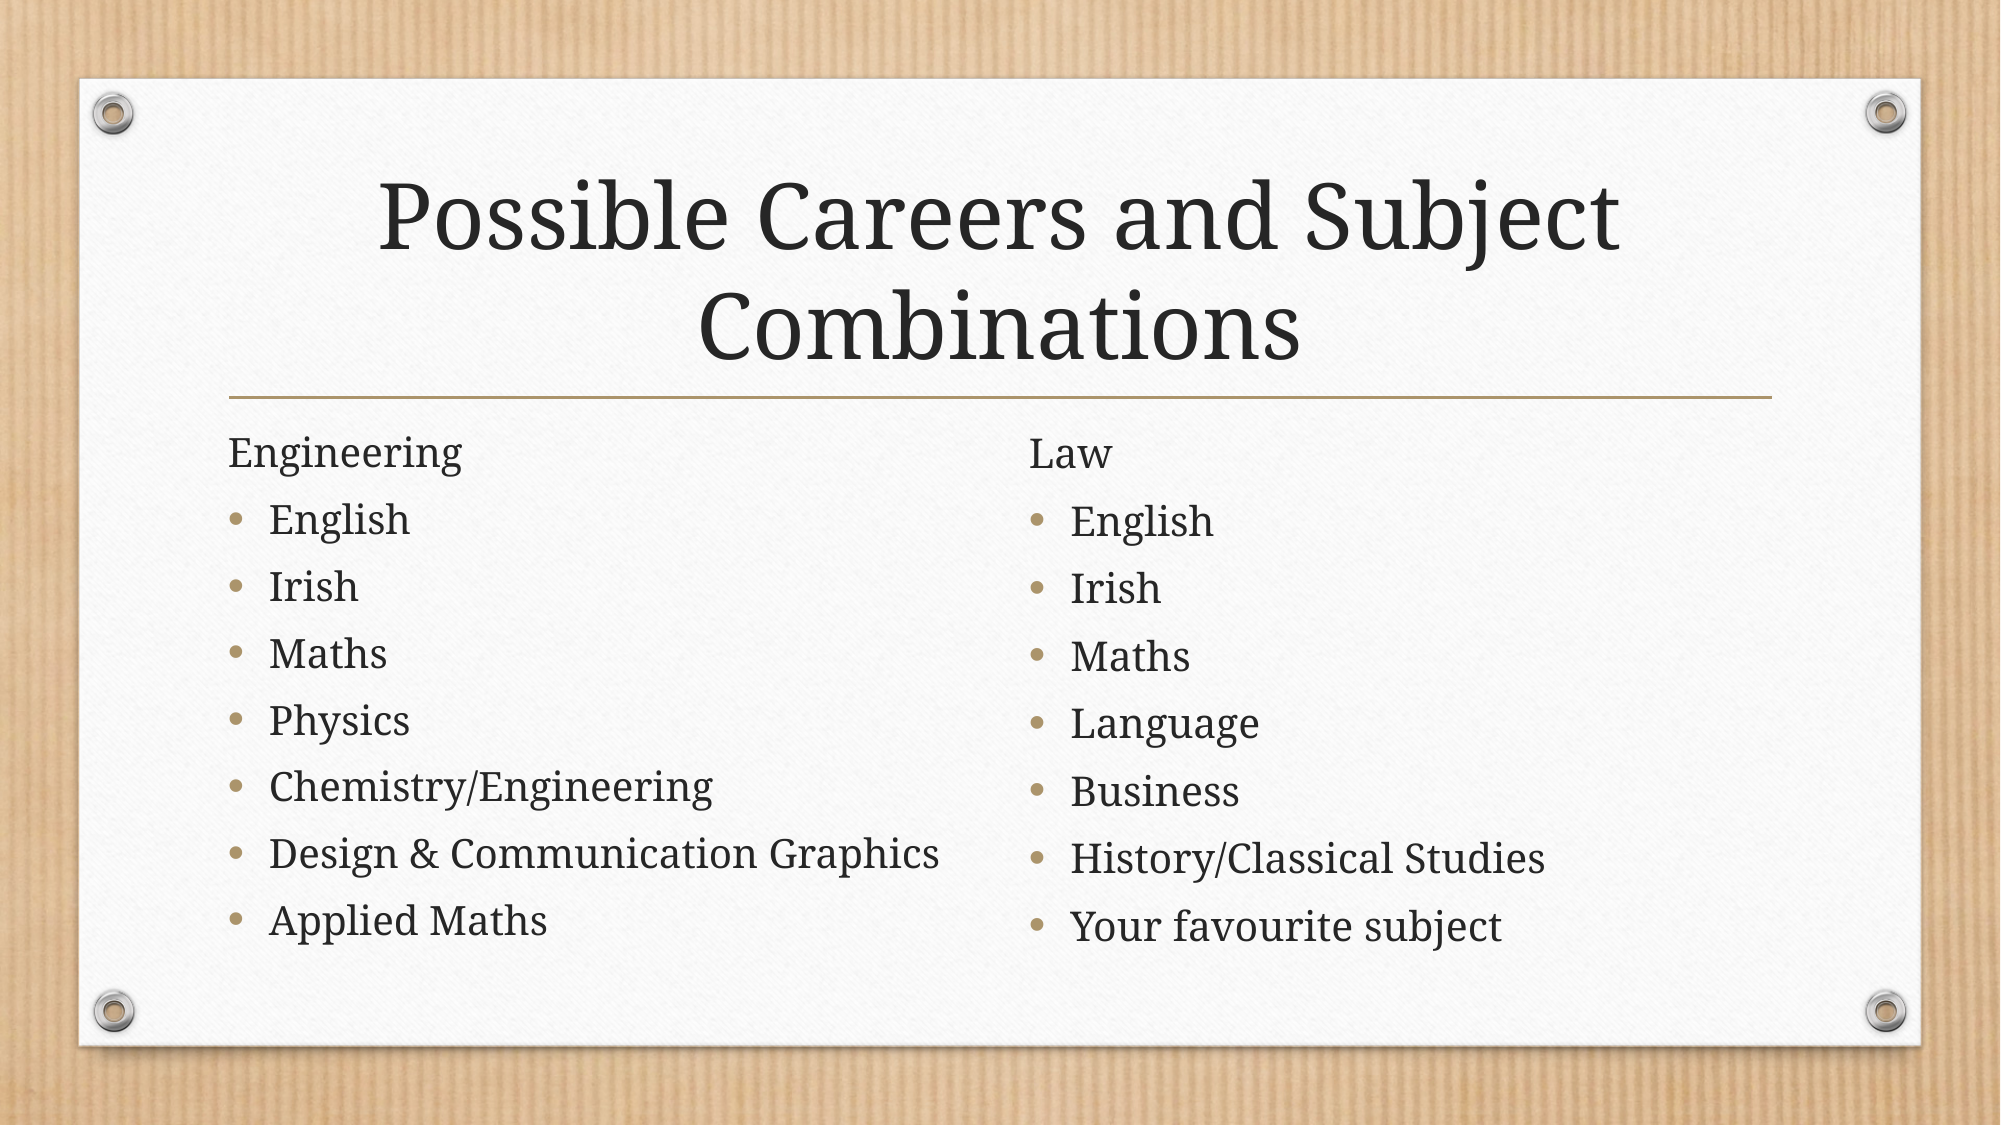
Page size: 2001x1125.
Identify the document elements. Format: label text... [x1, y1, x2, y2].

picture [0, 0, 2001, 1125]
list Engineering English Irish Maths Physics Chemistry/Engineering Design & Communication Graphics Applied Maths [213, 420, 987, 963]
title Possible Careers and Subject Combinations [212, 161, 1788, 375]
list Law English Irish Maths Language Business History/Classical Studies Your favourite subject [1013, 420, 1788, 963]
